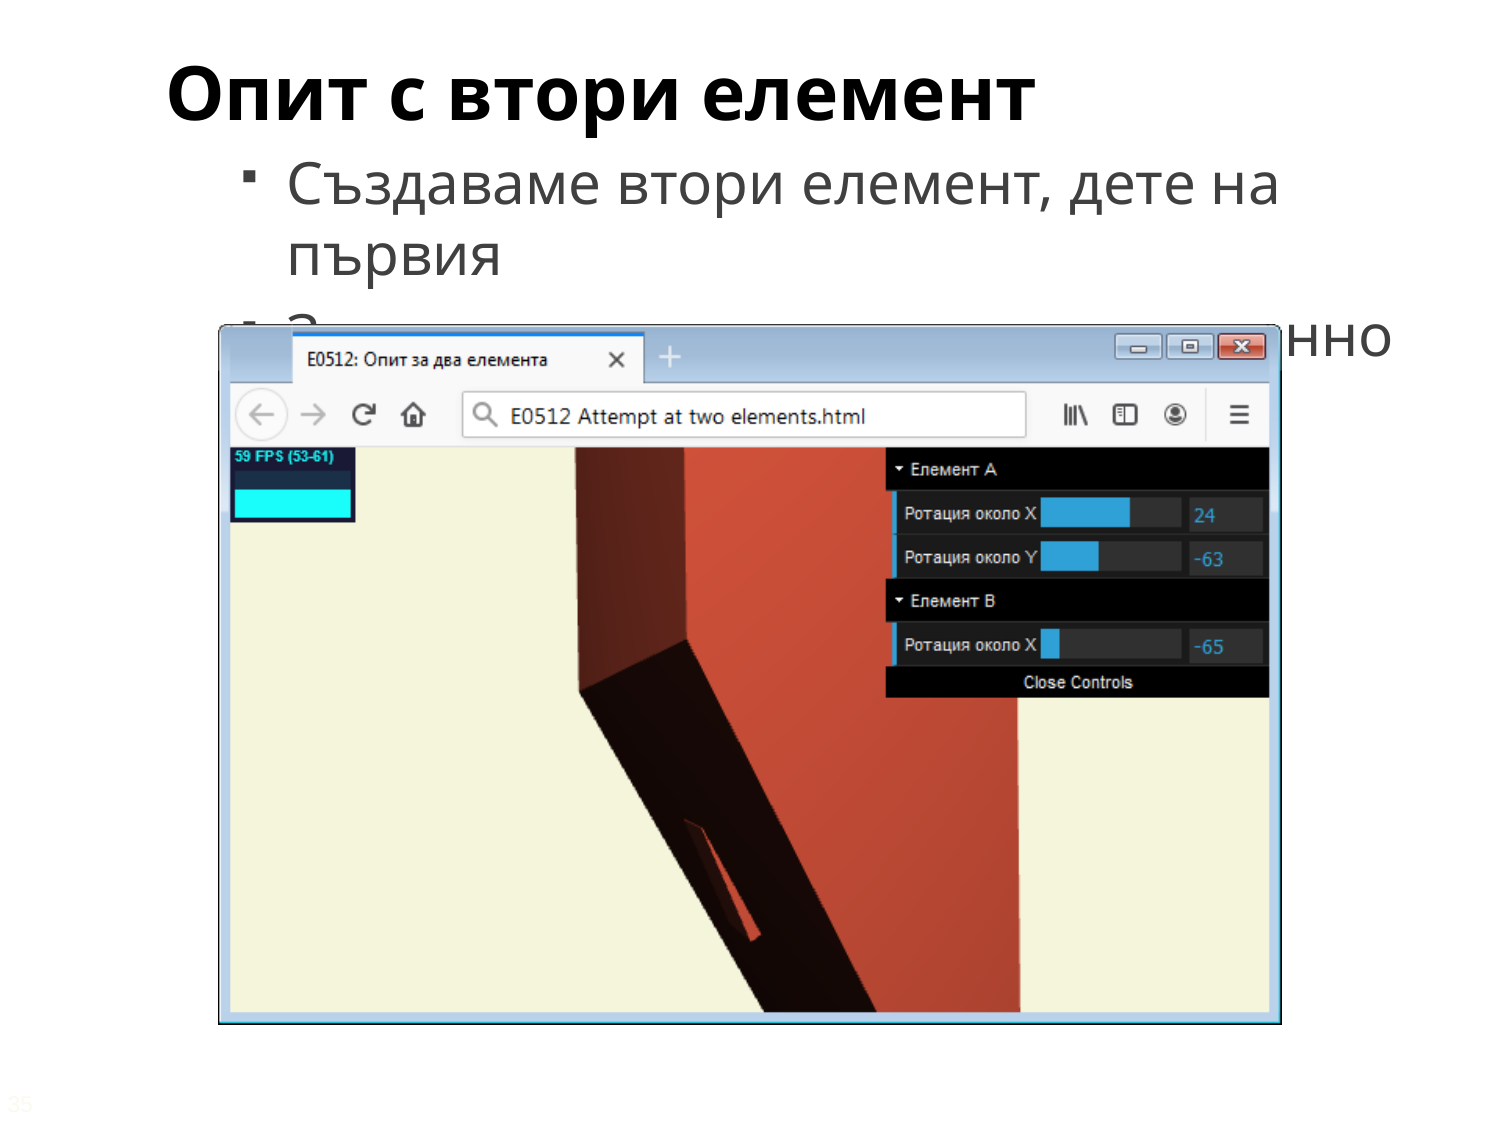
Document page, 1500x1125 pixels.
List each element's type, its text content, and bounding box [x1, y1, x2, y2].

picture [218, 324, 1282, 1026]
list Опит с втори елемент Създаваме втори елемент, дете на първия За съжаление става пак нещо странно [150, 37, 1488, 1113]
